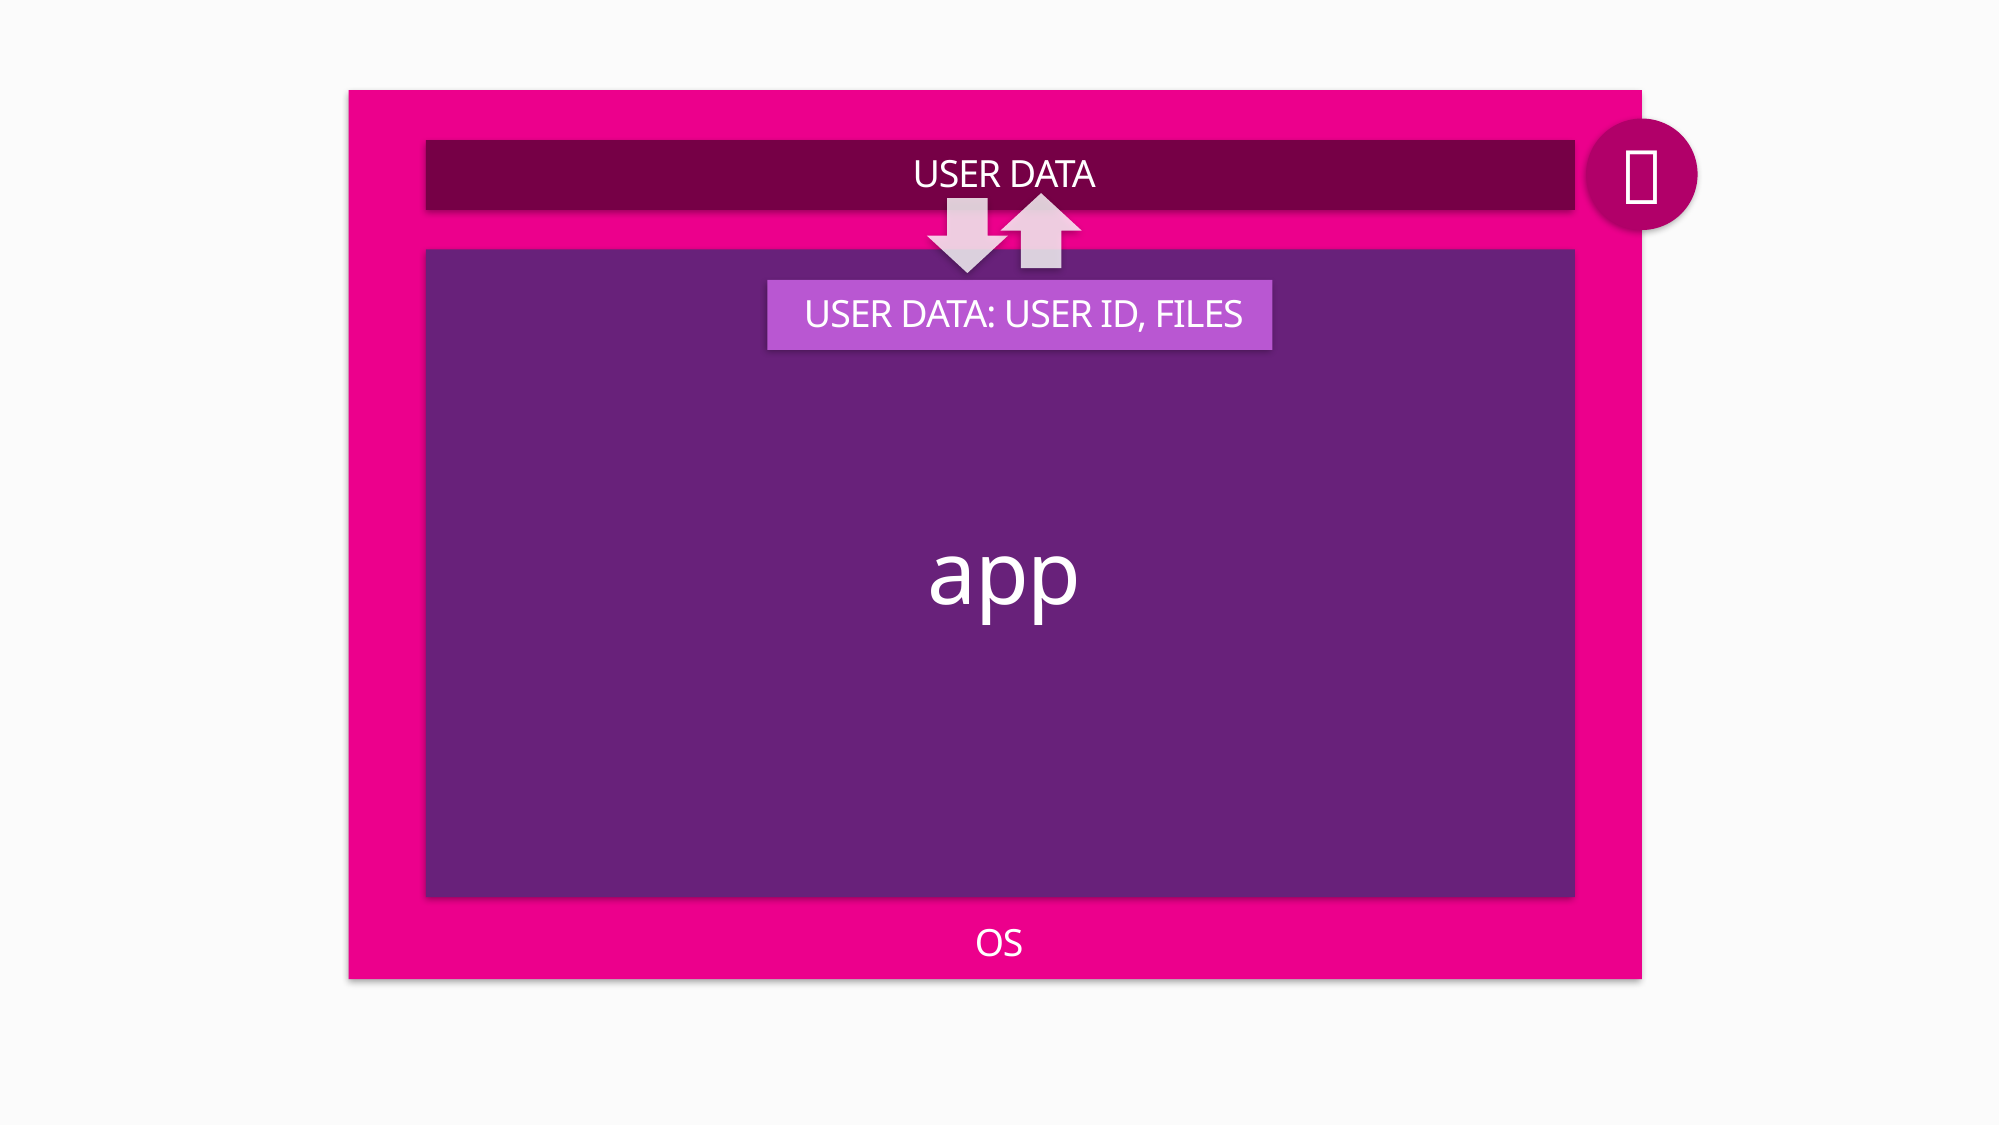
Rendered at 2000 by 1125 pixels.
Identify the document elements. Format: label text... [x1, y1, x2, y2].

text_box app [425, 249, 1576, 898]
text_box USER DATA: USER ID, FILES [767, 279, 1273, 351]
text_box 👶 [1585, 117, 1699, 231]
text_box OS [348, 89, 1643, 980]
text_box USER DATA [425, 139, 1576, 211]
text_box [926, 192, 1082, 274]
